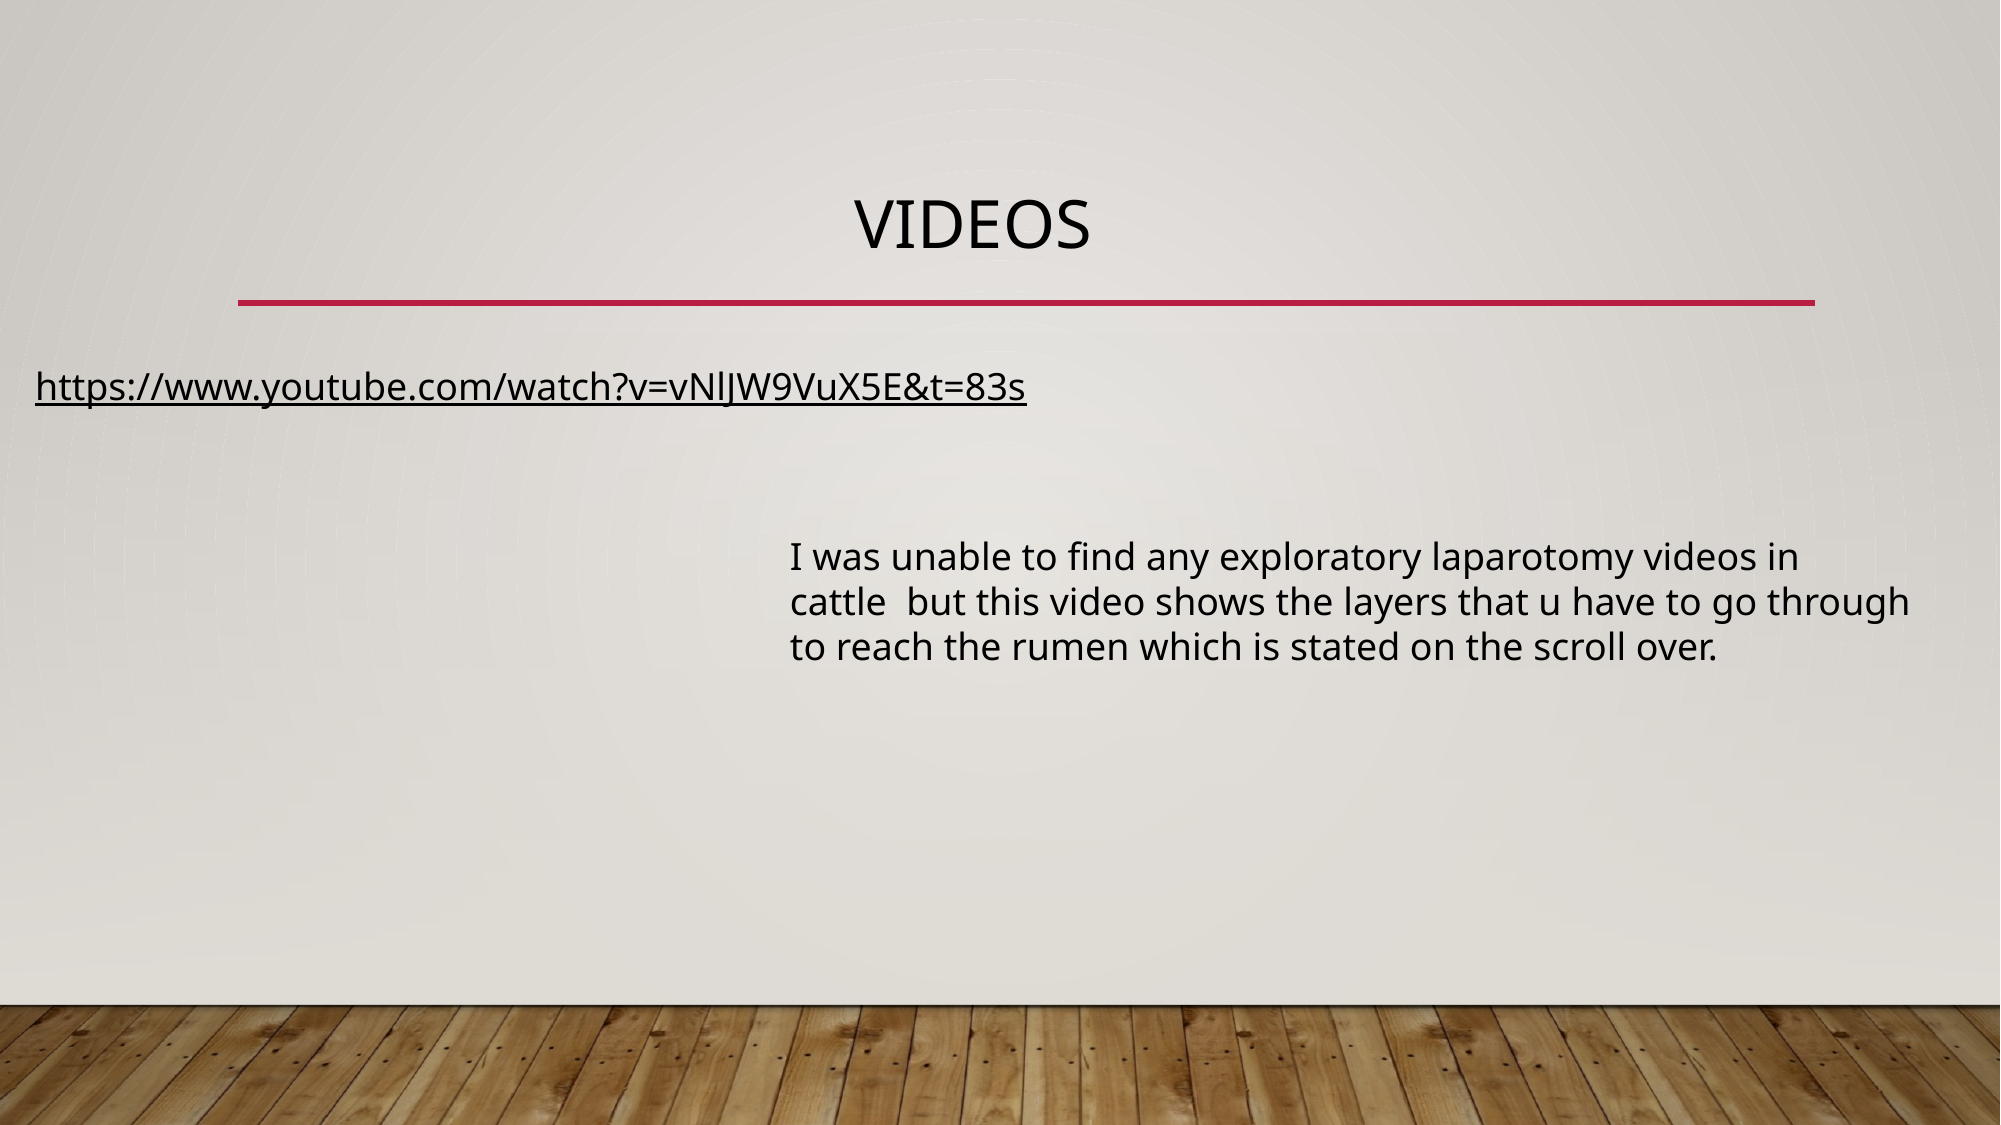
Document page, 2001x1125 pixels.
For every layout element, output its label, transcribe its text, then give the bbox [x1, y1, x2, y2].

title VIDEOS [839, 183, 1241, 356]
text_box https://www.youtube.com/watch?v=vNlJW9VuX5E&t=83s [20, 355, 1093, 422]
text_box I was unable to find any exploratory laparotomy videos in cattle but this video shows the layers that u have to go through to reach the rumen which is stated on the scroll over. [774, 524, 1928, 675]
picture [0, 1005, 2000, 1125]
